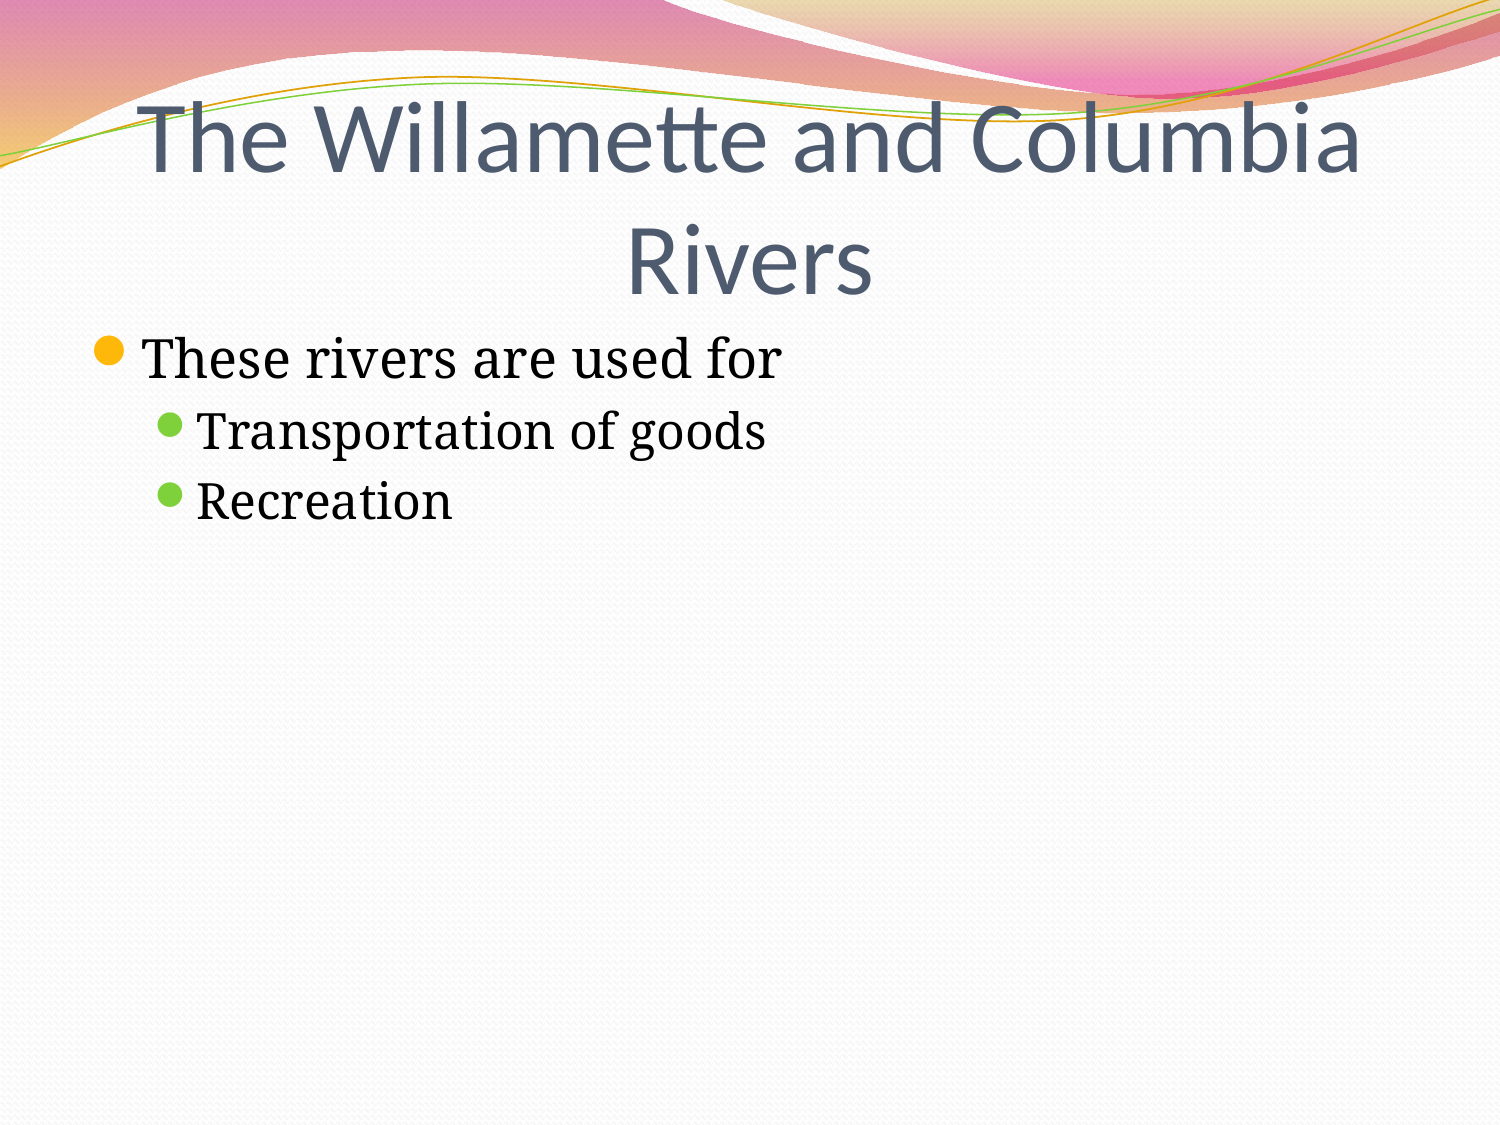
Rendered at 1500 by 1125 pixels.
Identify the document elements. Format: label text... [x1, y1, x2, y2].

list These rivers are used for Transportation of goods Recreation [75, 317, 1425, 1038]
title The Willamette and Columbia Rivers [75, 62, 1425, 316]
